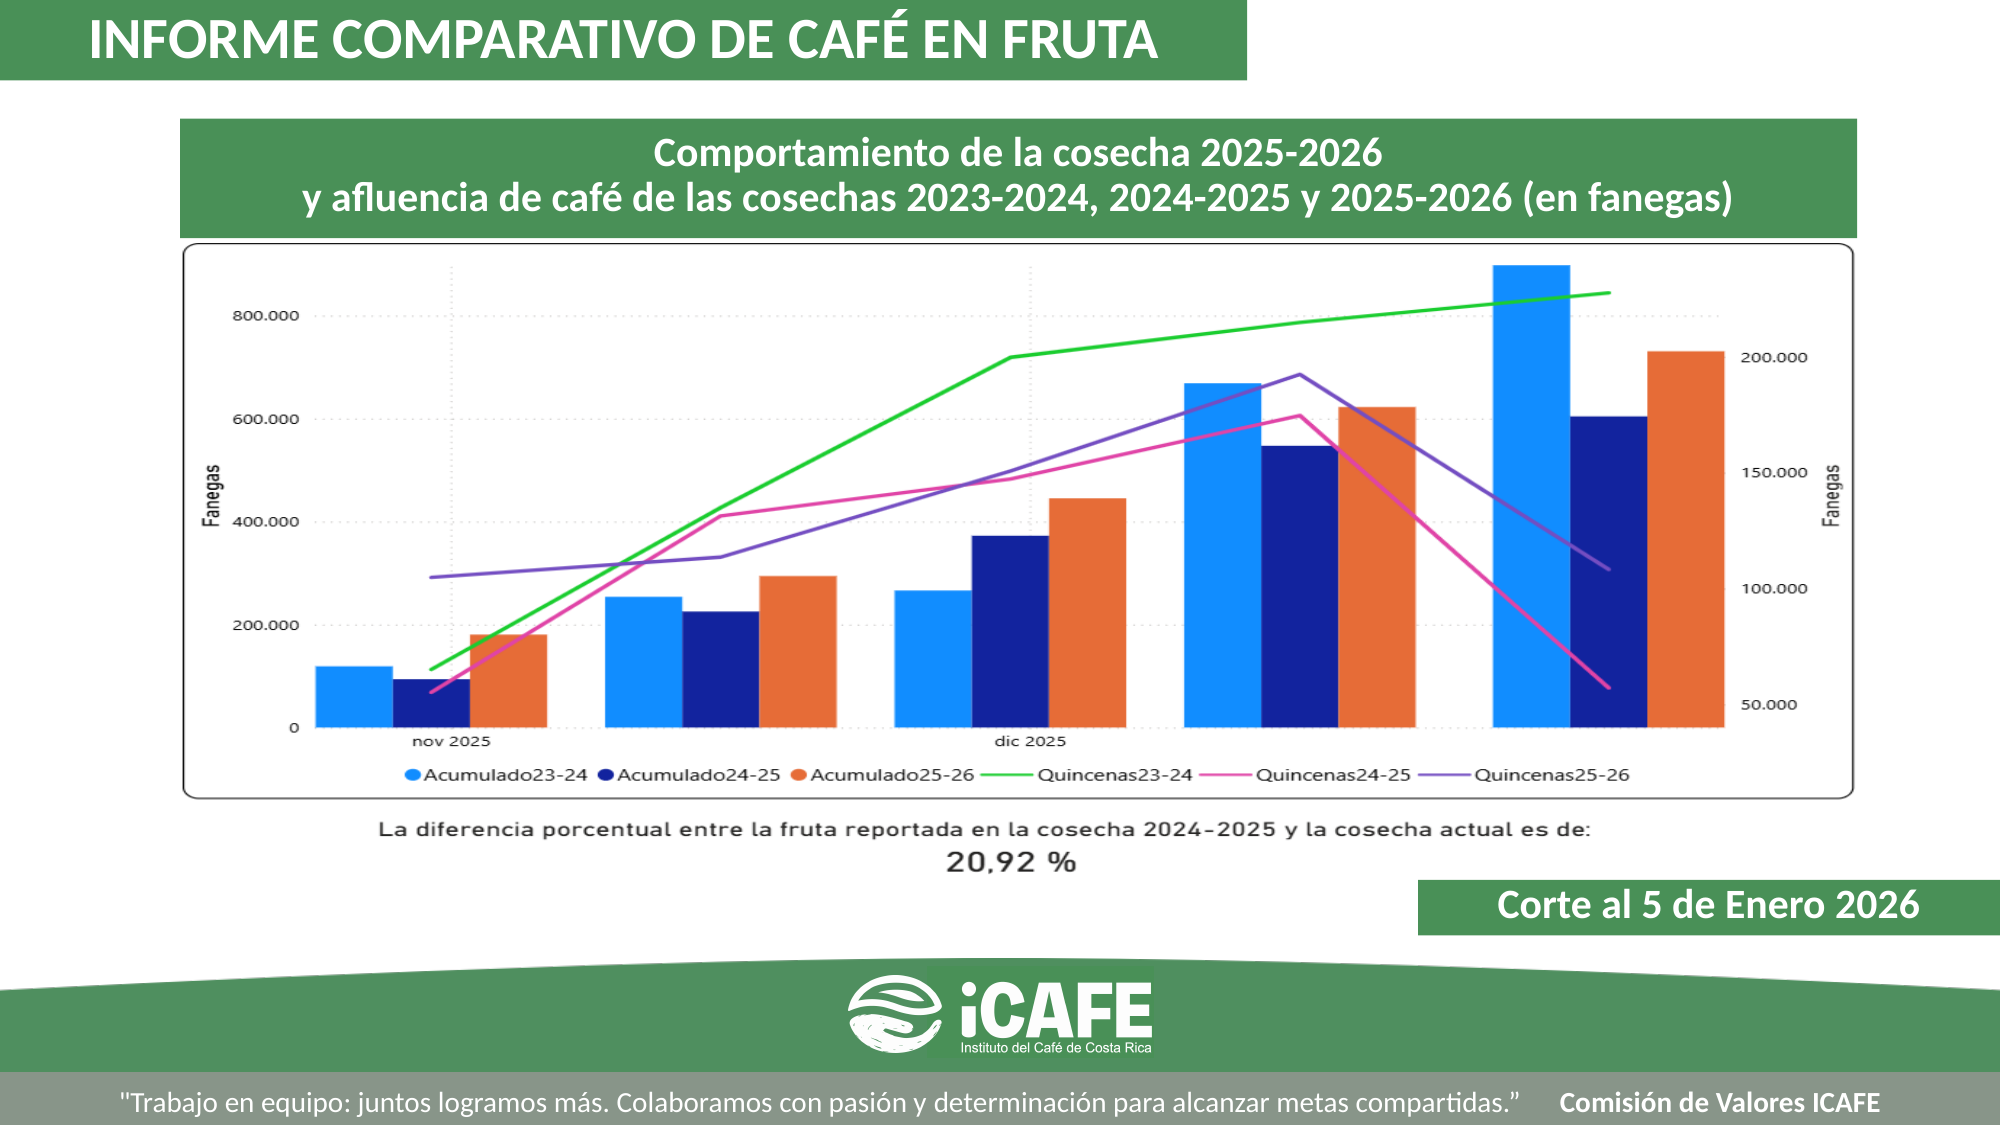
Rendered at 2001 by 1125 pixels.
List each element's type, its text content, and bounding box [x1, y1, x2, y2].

text_box "Trabajo en equipo: juntos logramos más. Colaboramos con pasión y determinación para alcanzar metas compartidas.” Comisión de Valores ICAFE​ [103, 1075, 1896, 1125]
text_box Corte al 5 de Enero 2026 [1418, 879, 2000, 936]
text_box INFORME COMPARATIVO DE CAFÉ EN FRUTA [0, 0, 1248, 81]
text_box [0, 1072, 2000, 1125]
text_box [0, 958, 2000, 1072]
picture [180, 240, 1858, 879]
text_box Comportamiento de la cosecha 2025-2026 y afluencia de café de las cosechas 2023-2024, 2024-2025 y 2025-2026 (en fanegas) [180, 118, 1858, 239]
picture [848, 975, 1152, 1053]
